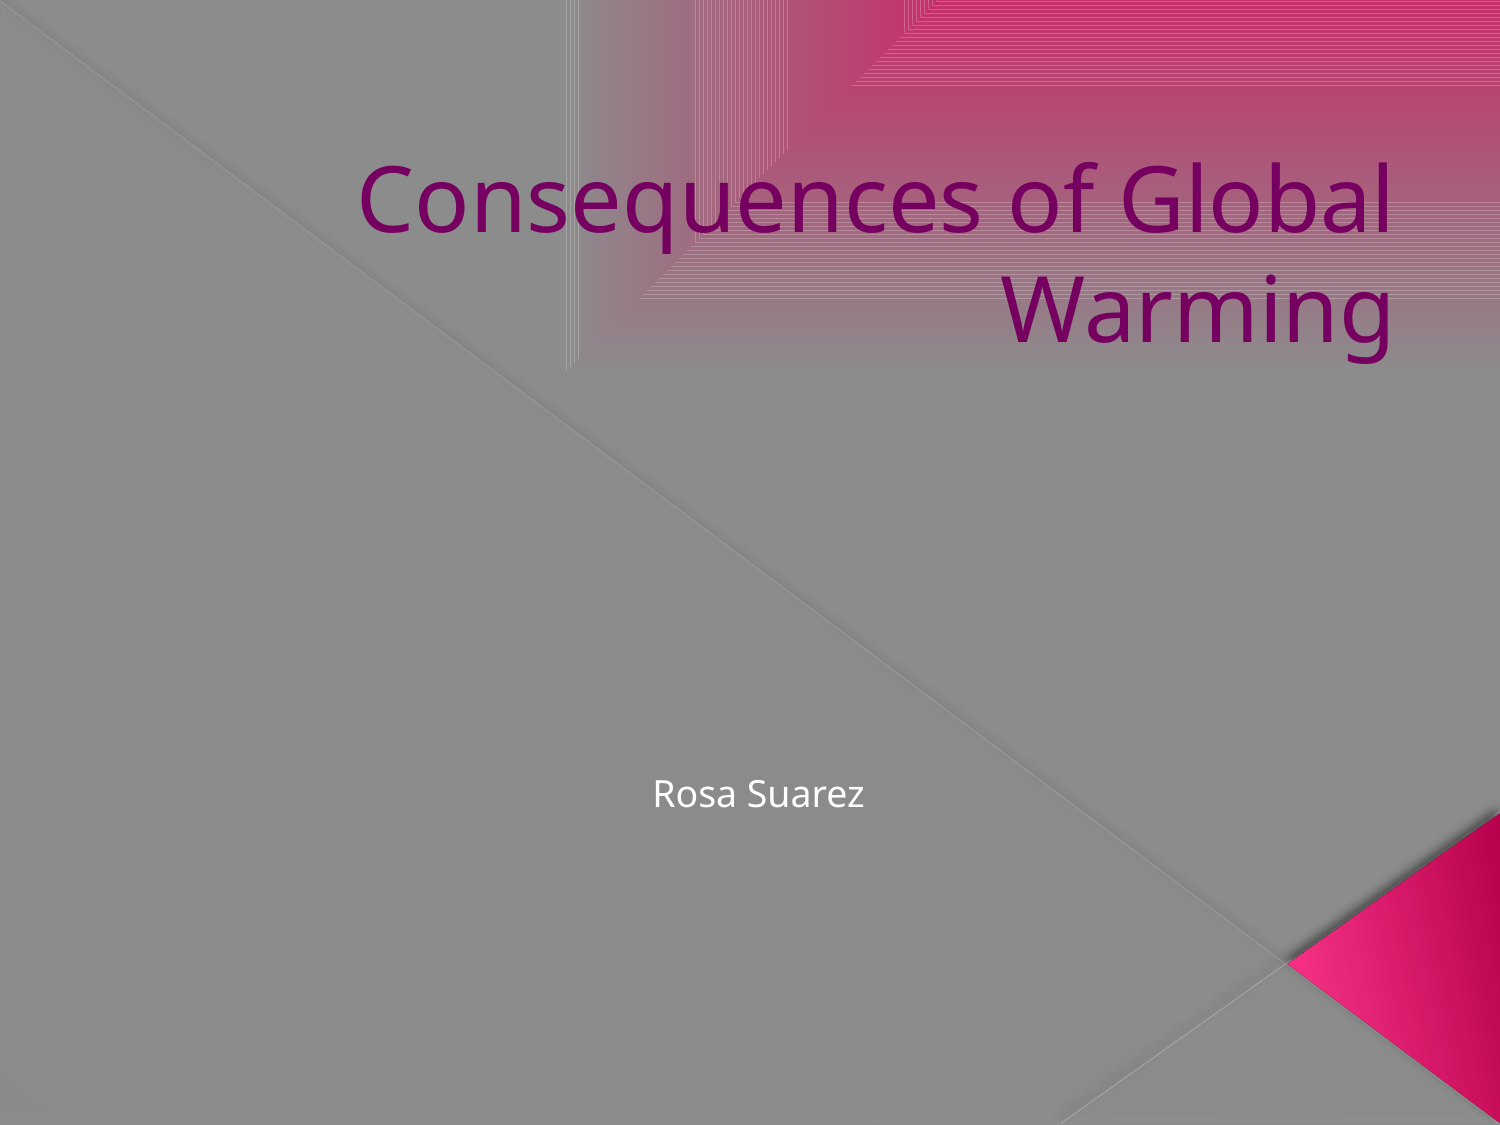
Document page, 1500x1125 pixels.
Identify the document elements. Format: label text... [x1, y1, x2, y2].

text_box Rosa Suarez [637, 762, 1000, 868]
title Consequences of Global Warming [88, 127, 1412, 369]
